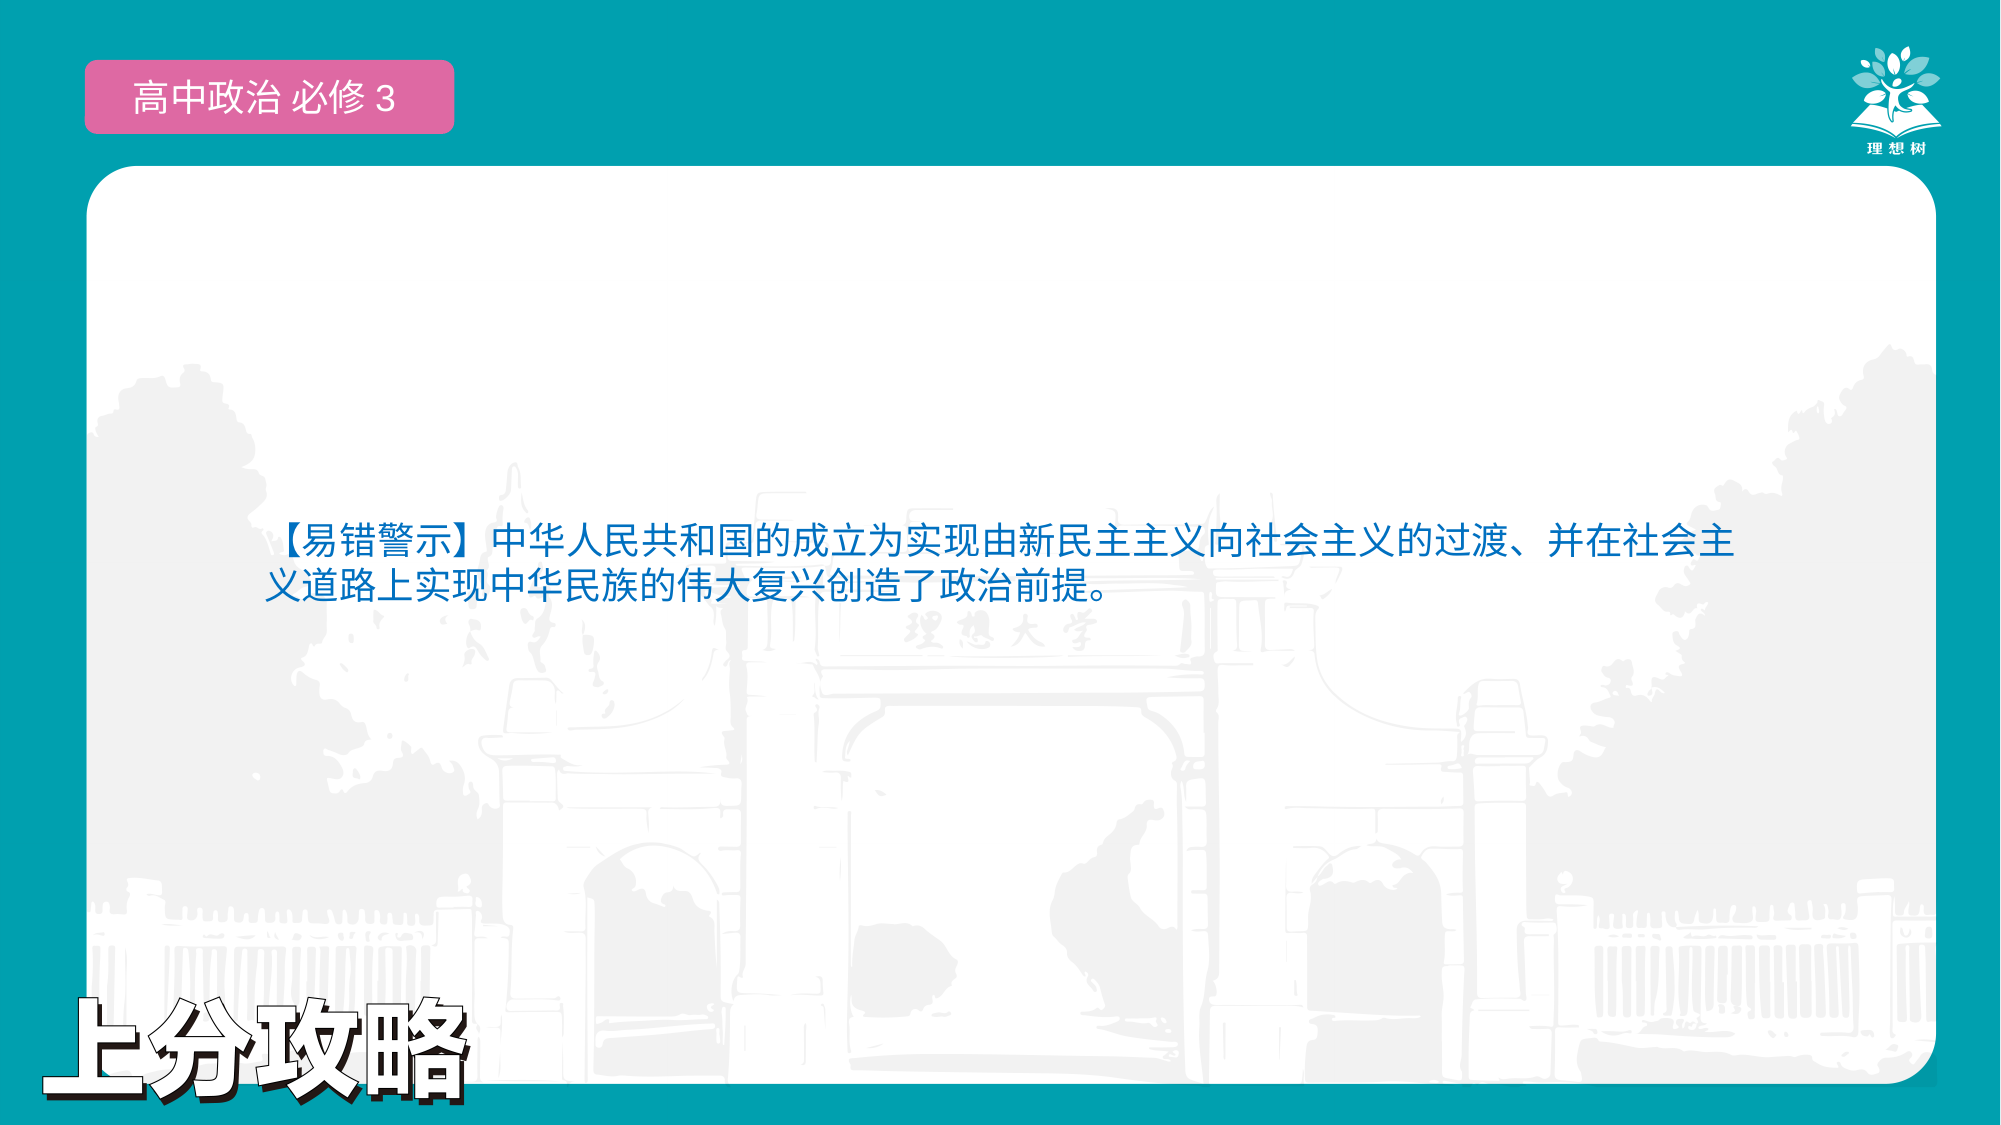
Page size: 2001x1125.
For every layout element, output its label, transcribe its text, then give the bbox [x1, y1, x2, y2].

text_box 高中政治 必修3 [83, 58, 456, 135]
text_box 【易错警示】中华人民共和国的成立为实现由新民主主义向社会主义的过渡、并在社会主义道路上实现中华民族的伟大复兴创造了政治前提。 [249, 509, 1751, 615]
picture [0, 0, 2001, 1125]
